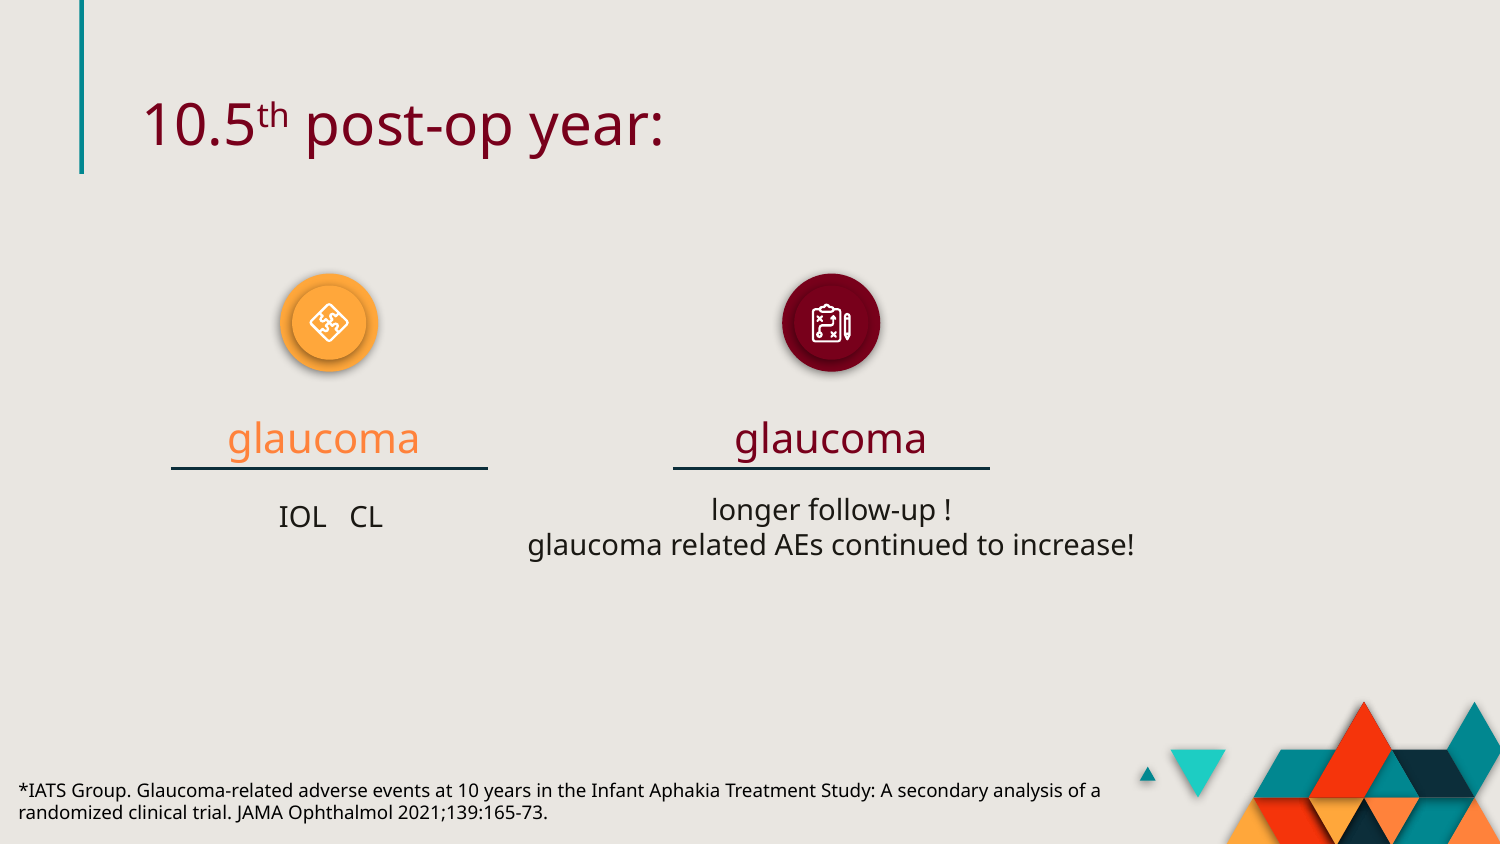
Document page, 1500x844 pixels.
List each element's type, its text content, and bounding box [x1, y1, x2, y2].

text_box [279, 273, 379, 372]
subtitle glaucoma [112, 382, 536, 477]
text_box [781, 273, 881, 372]
text_box *IATS Group. Glaucoma-related adverse events at 10 years in the Infant Aphakia Treatment Study: A secondary analysis of a randomized clinical trial. JAMA Ophthalmol 2021;139:165-73. [3, 770, 1120, 831]
subtitle glaucoma [645, 382, 1017, 476]
title 10.5th post-op year: [126, 76, 1475, 172]
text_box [811, 303, 851, 343]
subtitle longer follow-up ! glaucoma related AEs continued to increase! [511, 476, 1151, 526]
